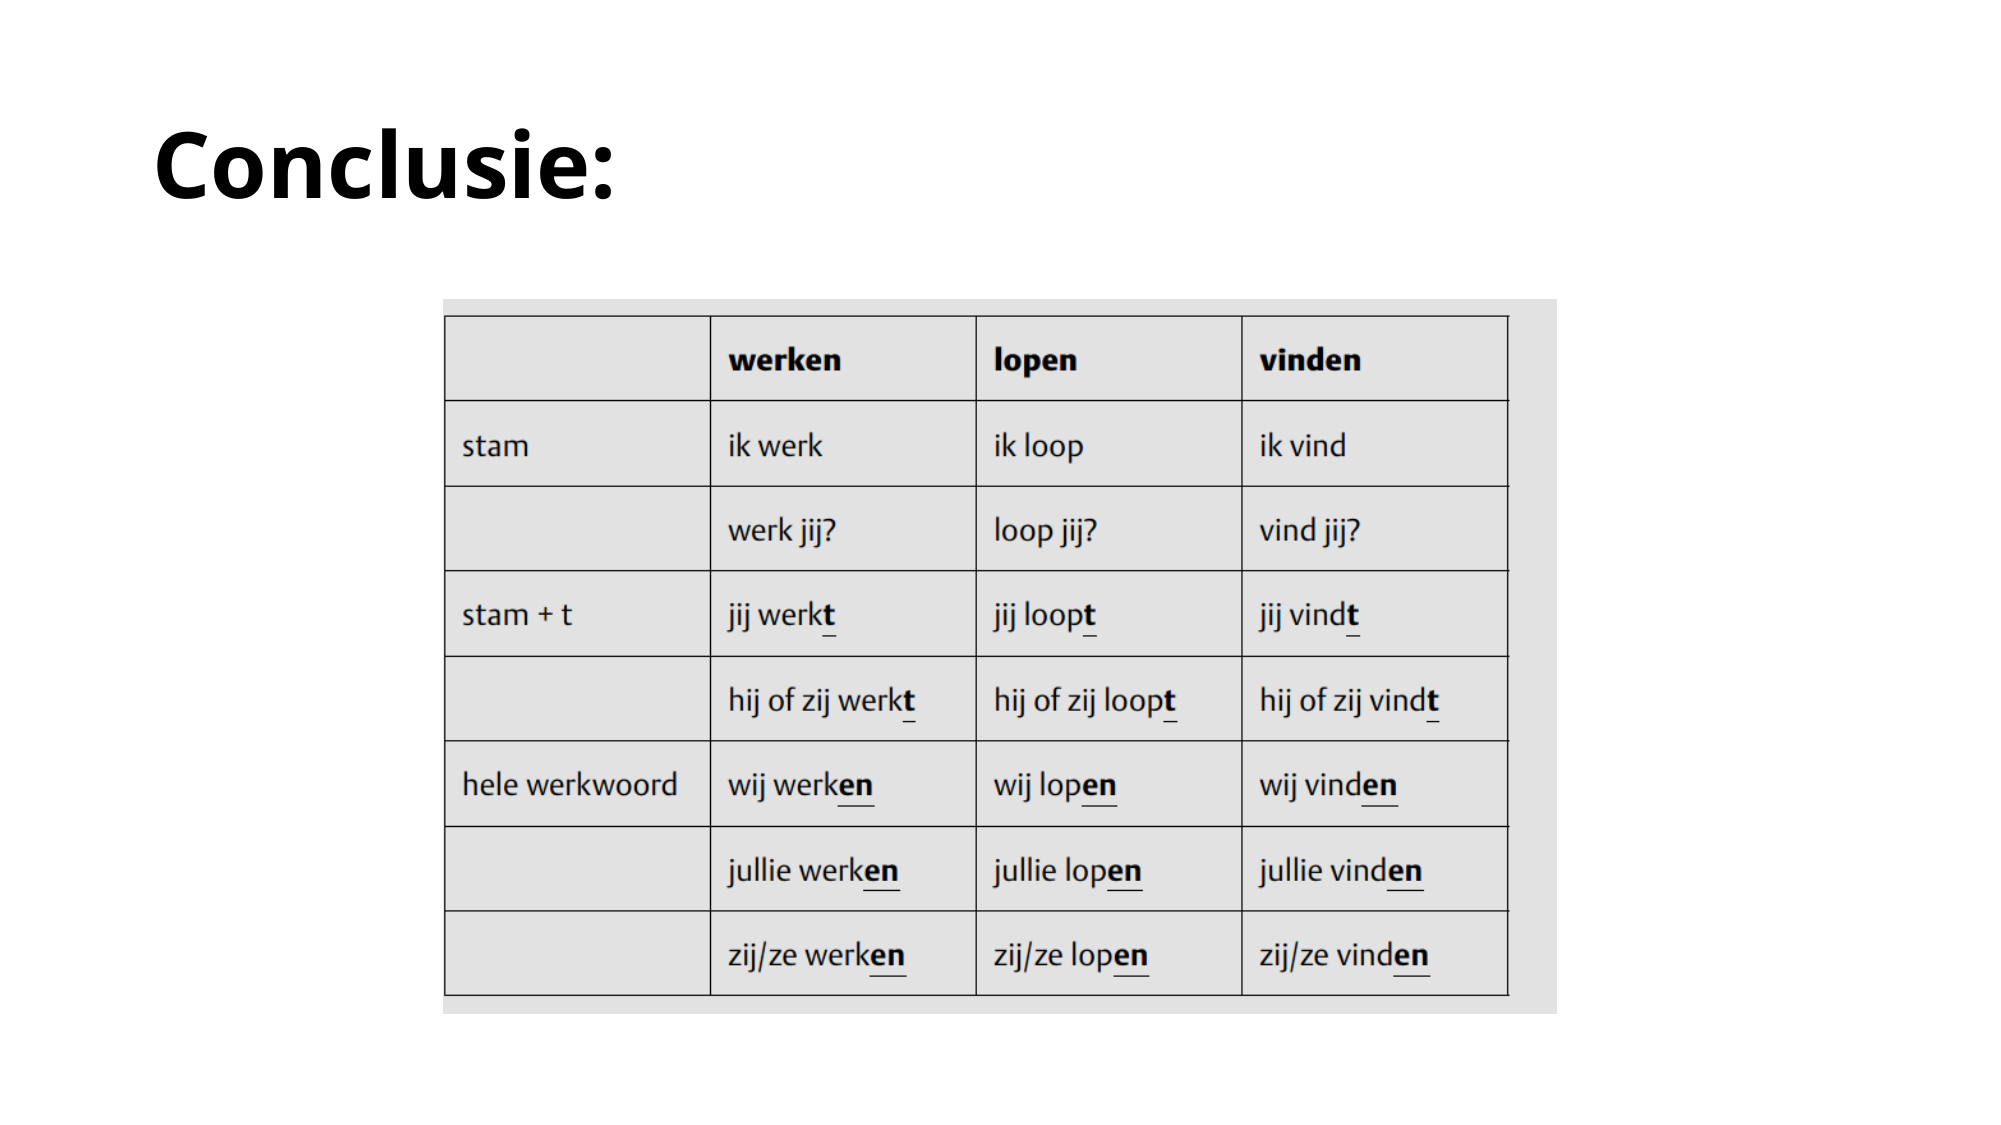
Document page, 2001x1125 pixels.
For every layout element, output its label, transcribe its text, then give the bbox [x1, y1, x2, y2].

title Conclusie: [137, 59, 1863, 278]
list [443, 299, 1557, 1014]
